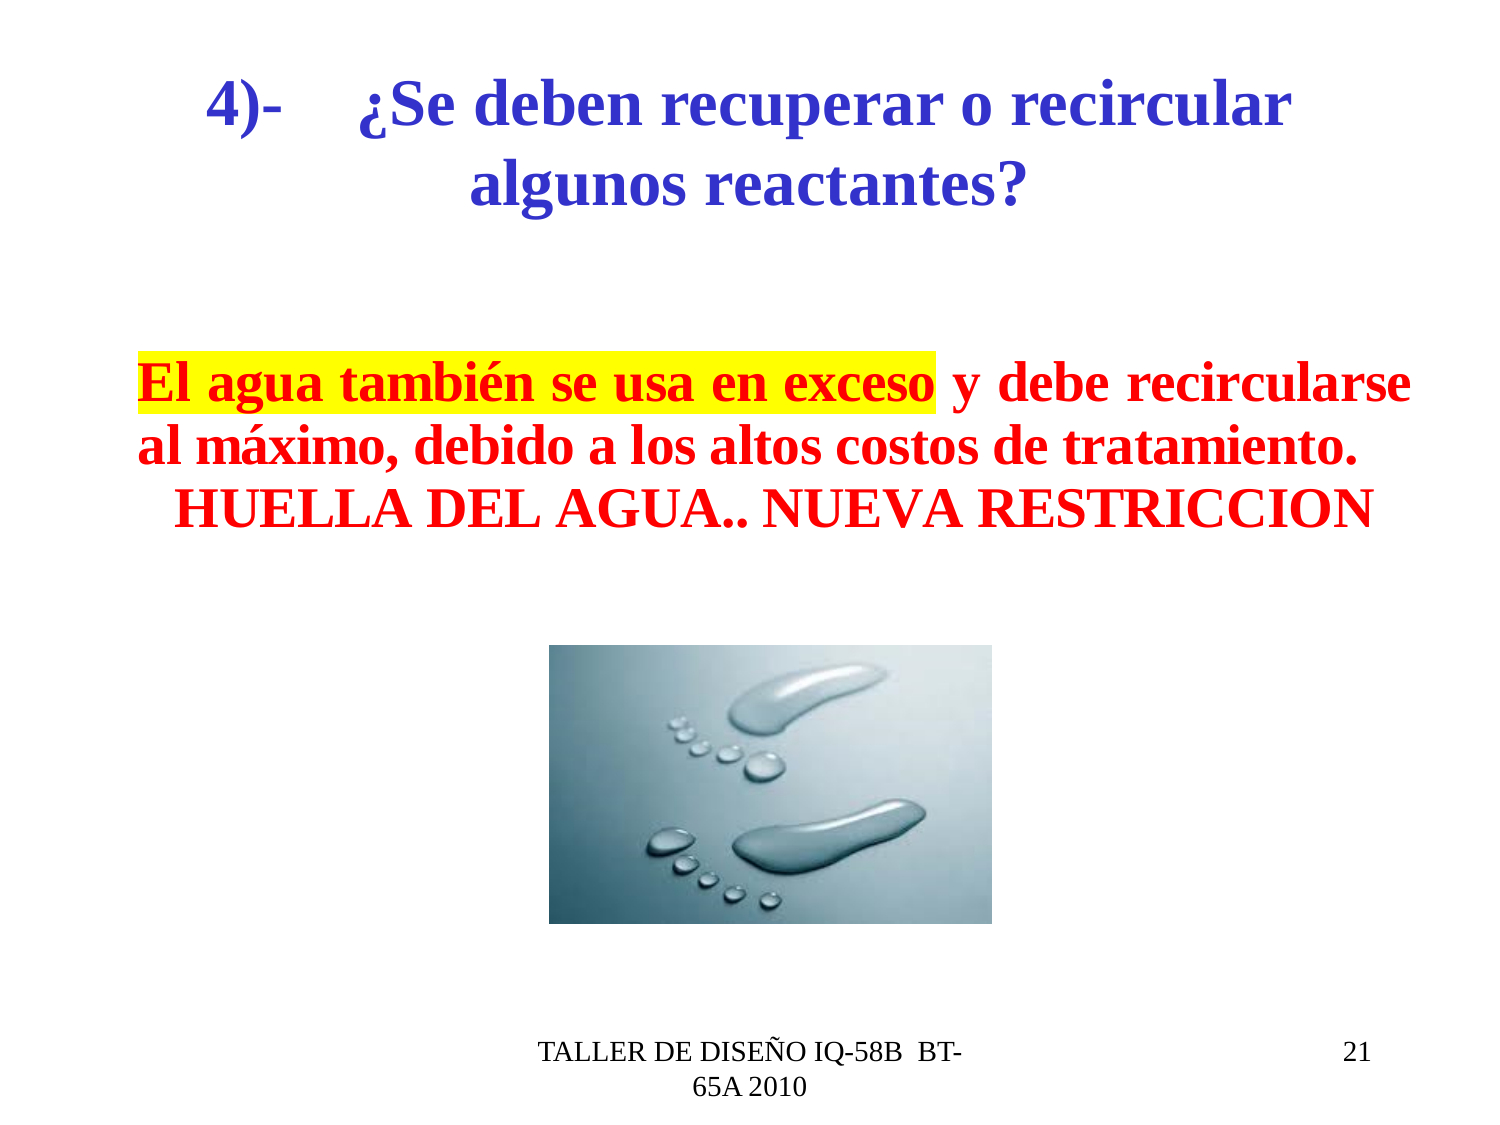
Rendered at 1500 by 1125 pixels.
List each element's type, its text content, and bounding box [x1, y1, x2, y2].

title 4)- ¿Se deben recuperar o recircular algunos reactantes? [112, 99, 1388, 288]
footer TALLER DE DISEÑO IQ-58B BT-65A 2010 [512, 1024, 988, 1101]
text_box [137, 287, 1415, 918]
picture [548, 644, 992, 924]
slide_number 21 [1074, 1024, 1388, 1101]
